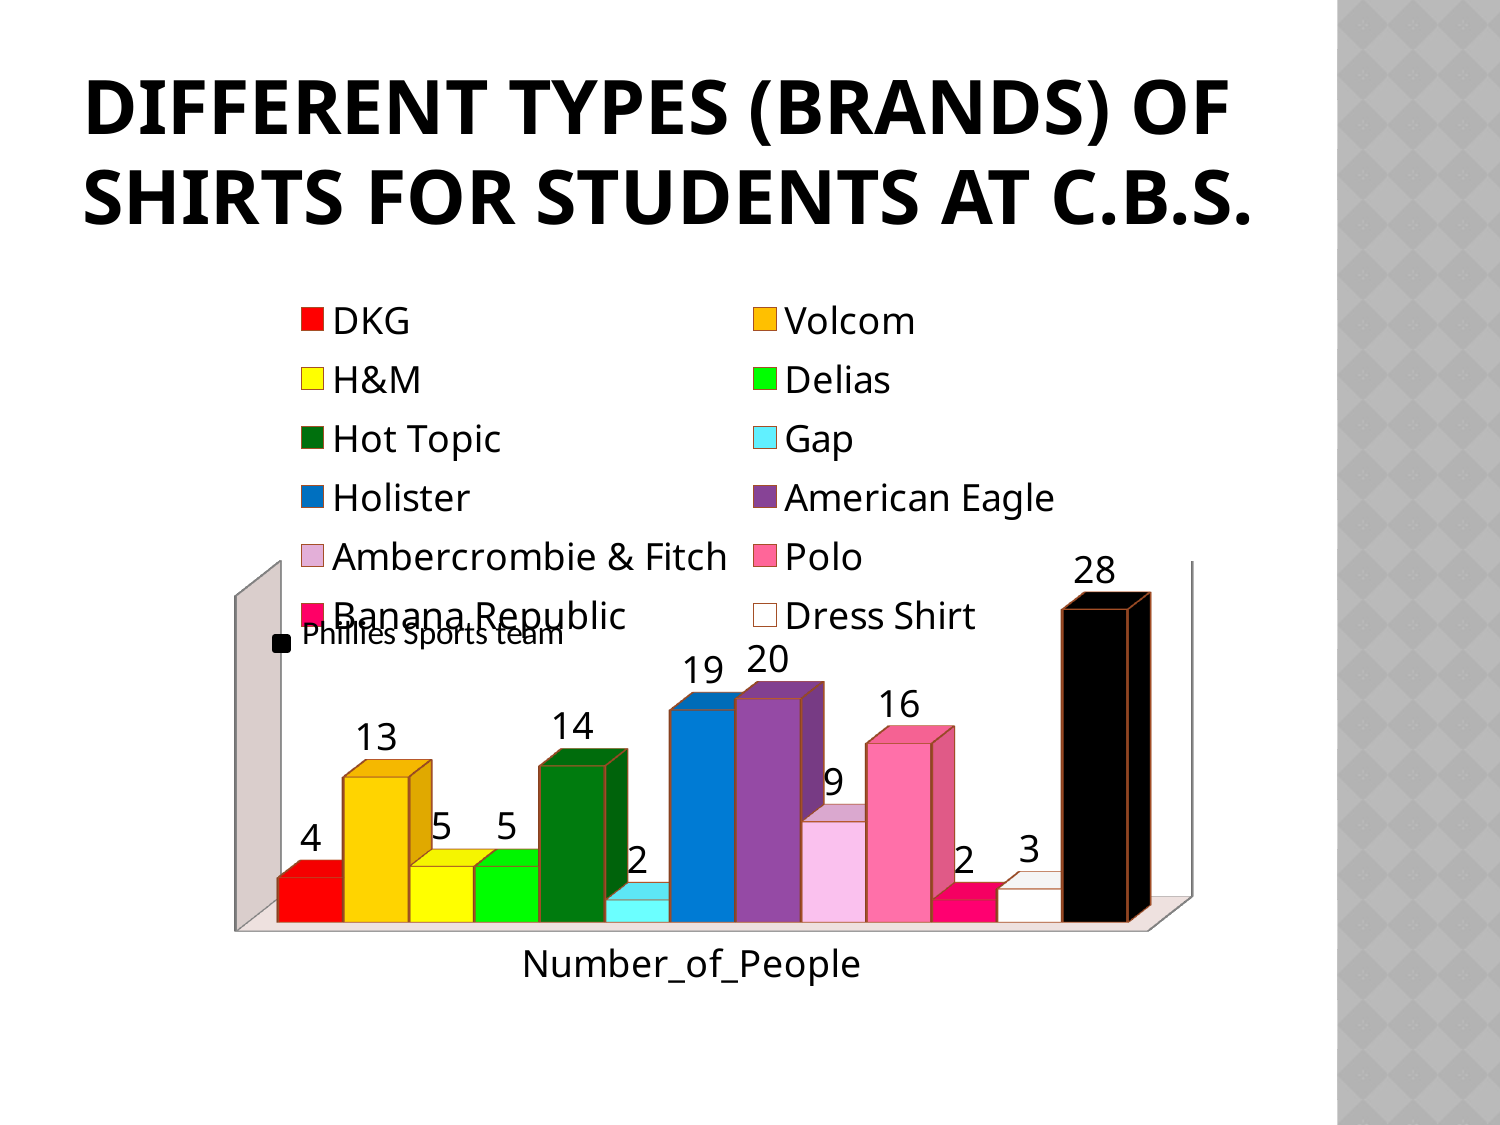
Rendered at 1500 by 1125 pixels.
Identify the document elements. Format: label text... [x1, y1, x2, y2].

chart [111, 274, 1246, 1023]
title Different Types (Brands) of shirts for students at c.b.s. [75, 52, 1263, 240]
